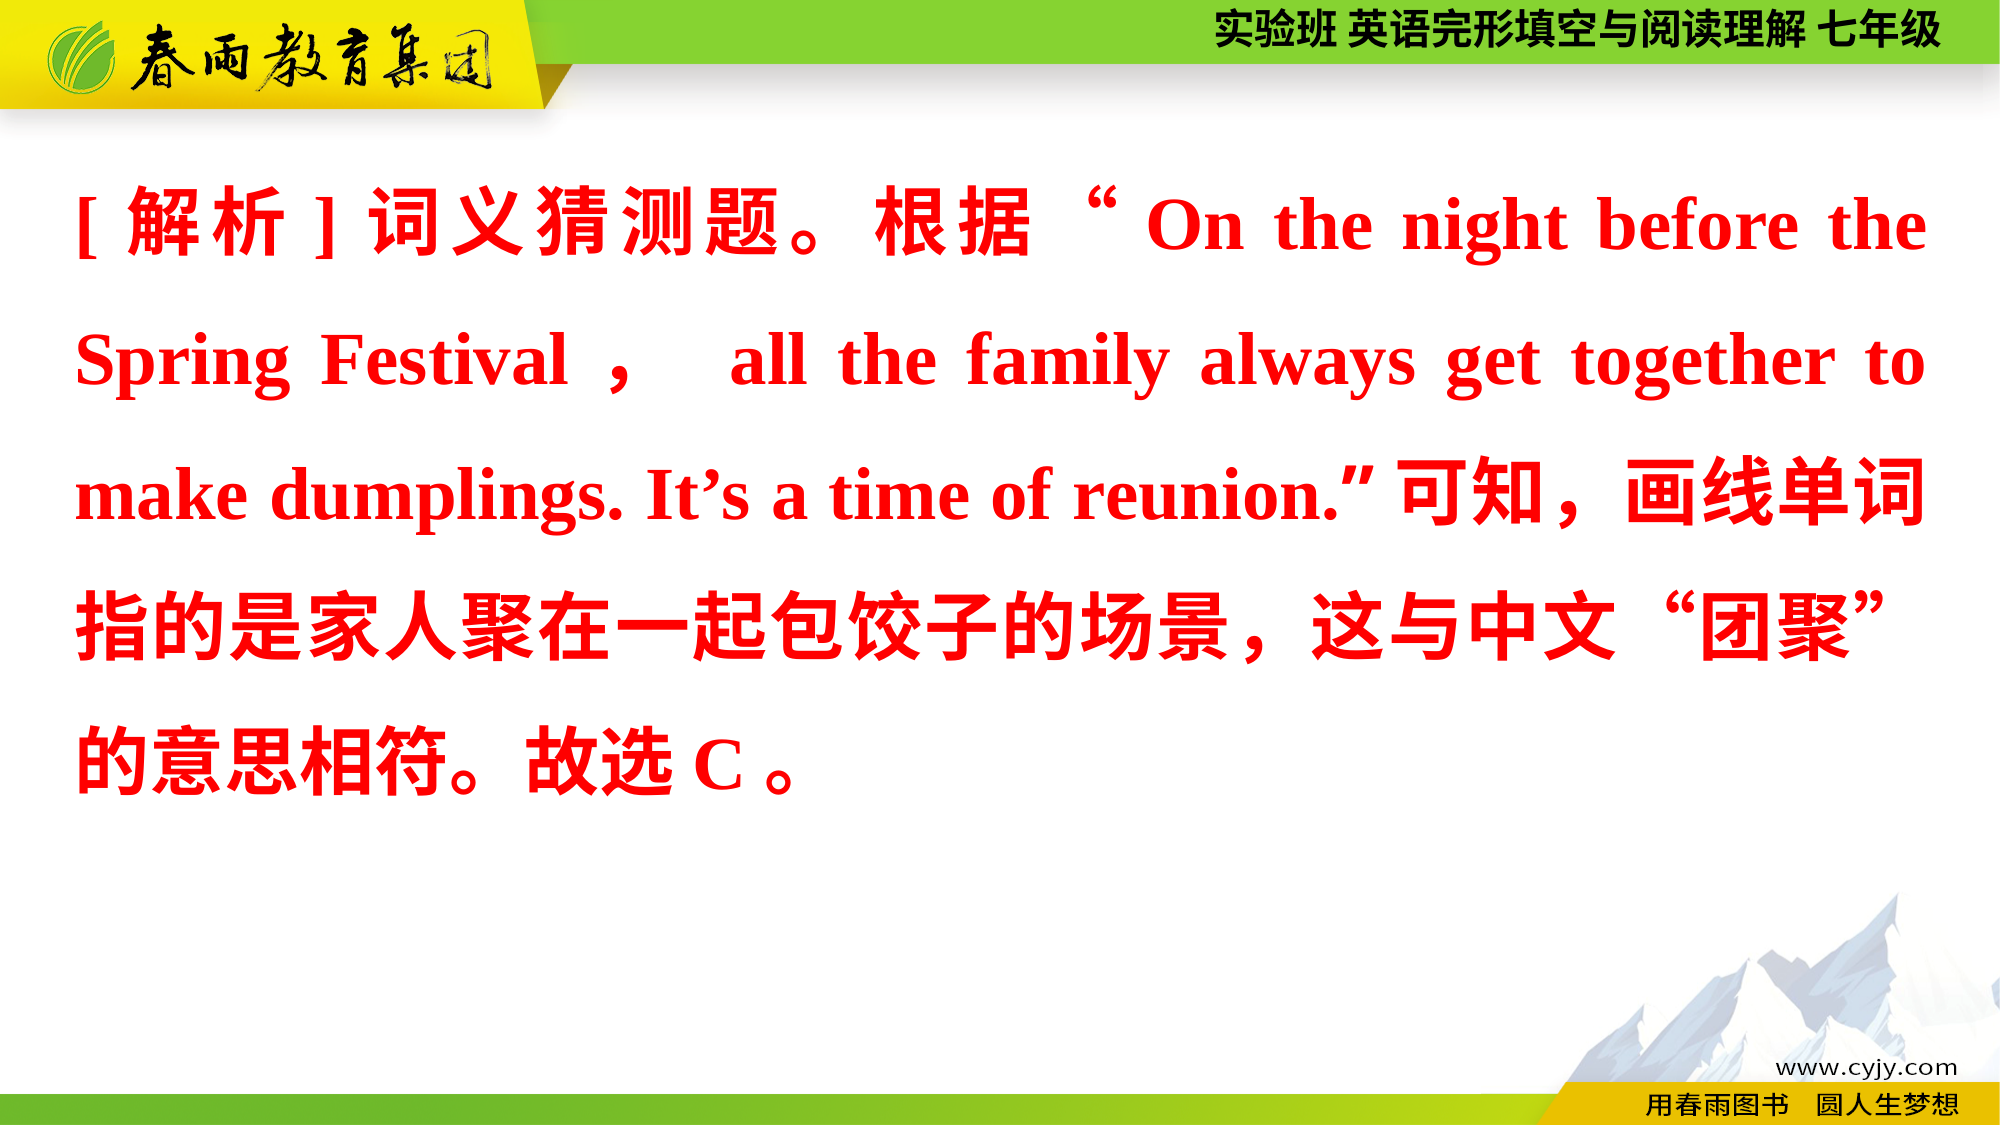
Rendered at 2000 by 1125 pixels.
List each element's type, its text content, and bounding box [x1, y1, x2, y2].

picture [0, 0, 2000, 1125]
list [解析]词义猜测题。根据“On the night before the Spring Festival， all the family always get together to make dumplings. It’s a time of reunion.”可知，画线单词指的是家人聚在一起包饺子的场景，这与中文“团聚”的意思相符。故选C。 [59, 122, 1944, 802]
